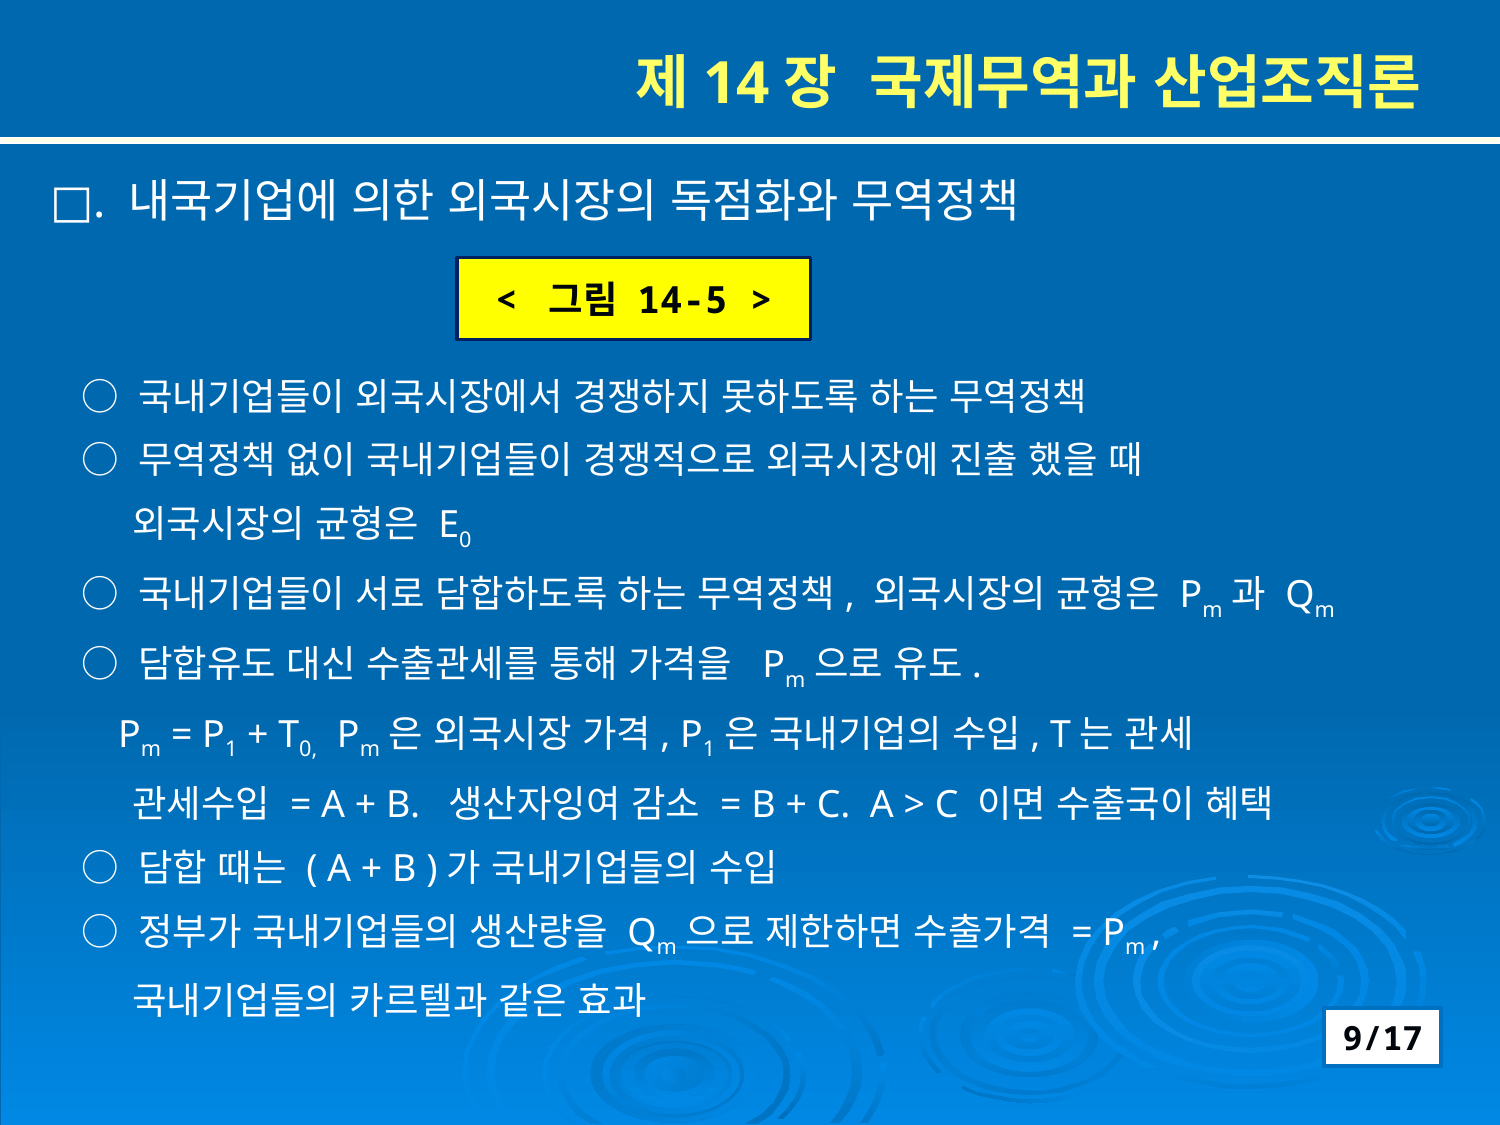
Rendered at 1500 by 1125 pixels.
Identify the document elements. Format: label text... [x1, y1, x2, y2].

text_box 제14장 국제무역과 산업조직론 [621, 37, 1477, 123]
text_box < 그림 14-5 > [455, 256, 813, 342]
text_box □. 내국기업에 의한 외국시장의 독점화와 무역정책 ○ 국내기업들이 외국시장에서 경쟁하지 못하도록 하는 무역정책 ○ 무역정책 없이 국내기업들이 경쟁적으로 외국시장에 진출 했을 때 외국시장의 균형은 E0 ○ 국내기업들이 서로 담합하도록 하는 무역정책, 외국시장의 균형은 Pm과 Qm ○ 담합유도 대신 수출관세를 통해 가격을 Pm으로 유도. Pm = P1 + T0, Pm은 외국시장 가격, P1은 국내기업의 수입, T는 관세 관세수입 = A + B. 생산자잉여 감소 = B + C. A > C 이면 수출국이 혜택 ○ 담합 때는 ( A + B )가 국내기업들의 수입 ○ 정부가 국내기업들의 생산량을 Qm으로 제한하면 수출가격 = Pm , 국내기업들의 카르텔과 같은 효과 [35, 164, 1454, 1043]
text_box 9/17 [1322, 1006, 1443, 1068]
text_box [0, 137, 1500, 144]
